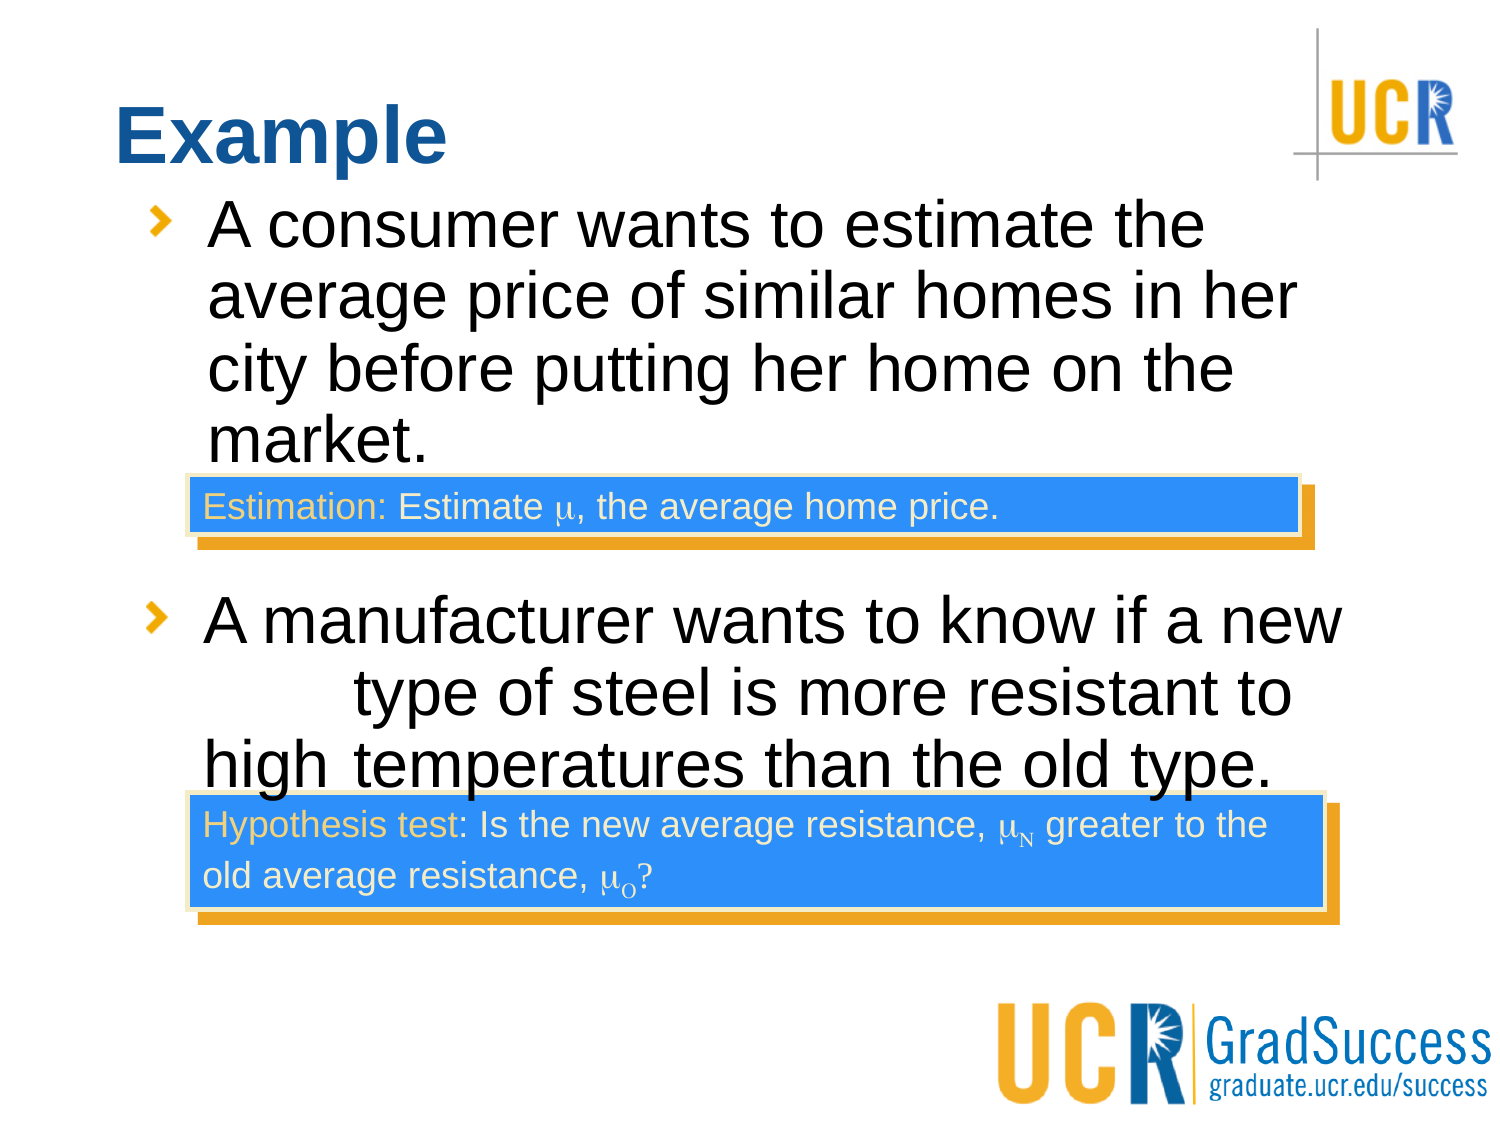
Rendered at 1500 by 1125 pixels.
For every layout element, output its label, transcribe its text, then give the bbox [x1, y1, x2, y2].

picture [1338, 0, 1500, 196]
picture [146, 601, 172, 635]
text_box Hypothesis test: Is the new average resistance, mN greater to the old average resistance, mO? [187, 836, 1325, 910]
list A consumer wants to estimate the average price of similar homes in her city before putting her home on the market. [79, 88, 1417, 439]
text_box Estimation: Estimate m, the average home price. [187, 474, 1300, 485]
picture [150, 205, 176, 238]
text_box A manufacturer wants to know if a new type of steel is more resistant to high temperatures than the old type. [74, 485, 1413, 836]
title Example [99, 0, 1338, 188]
